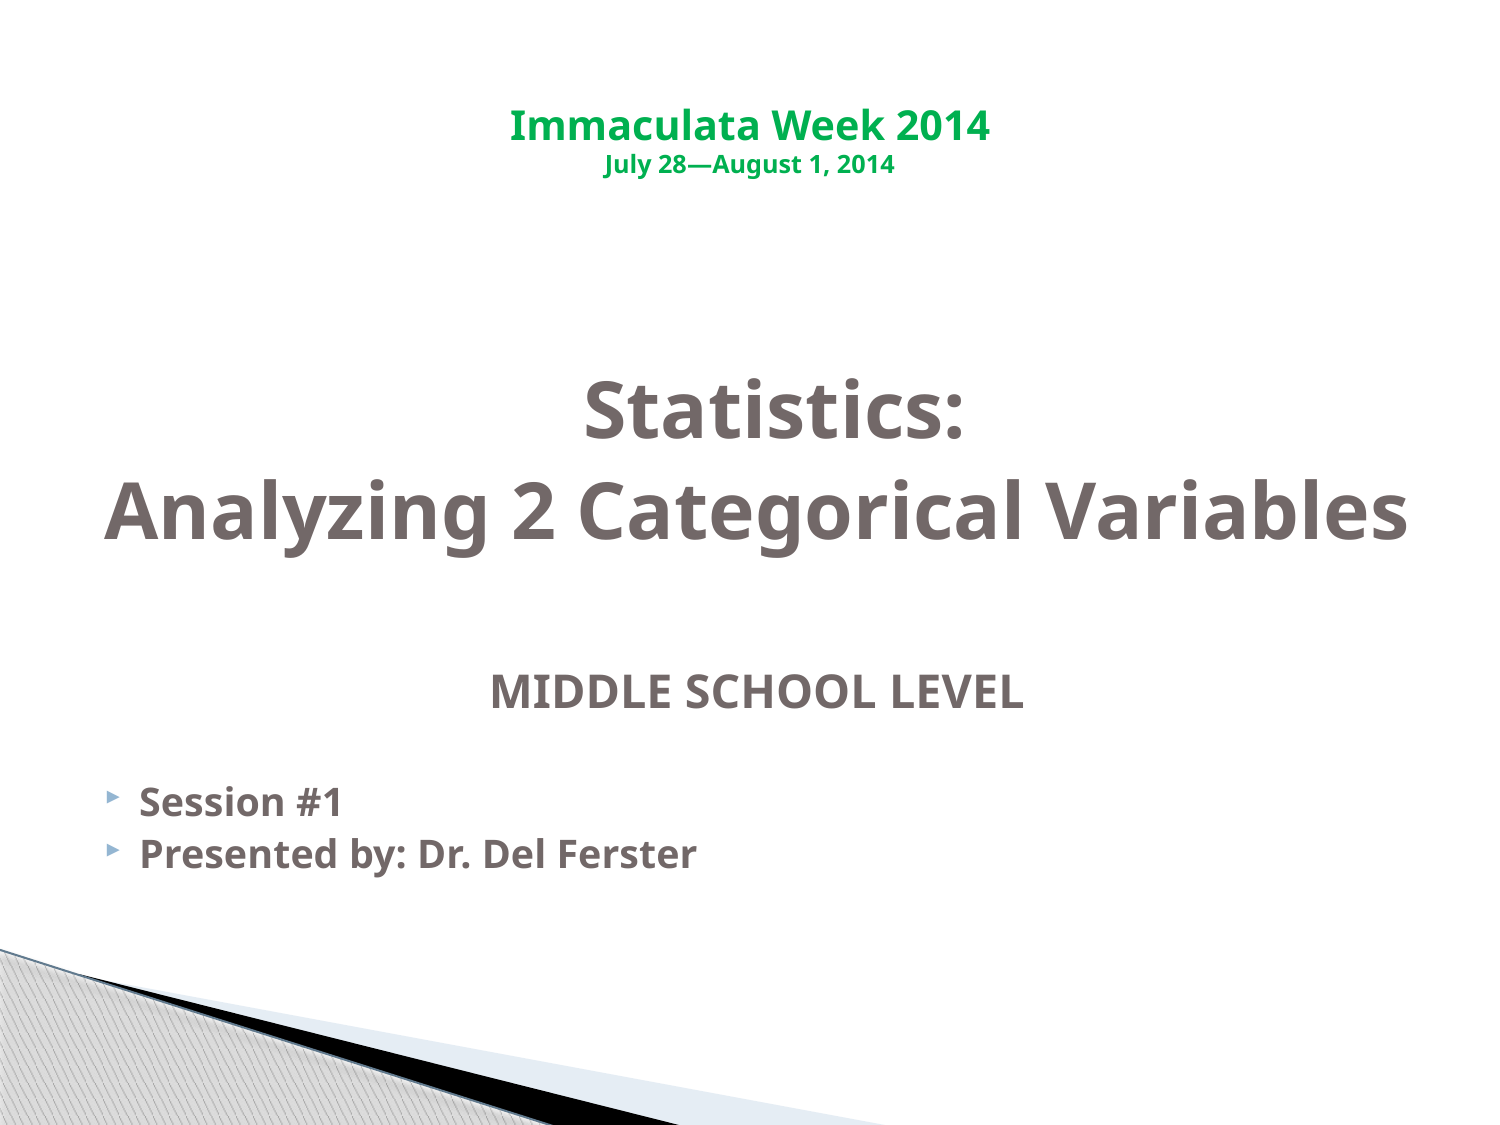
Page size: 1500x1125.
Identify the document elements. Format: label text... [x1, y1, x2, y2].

title Immaculata Week 2014 July 28—August 1, 2014 [75, 45, 1425, 233]
list Statistics: Analyzing 2 Categorical Variables MIDDLE SCHOOL LEVEL Session #1 Presented by: Dr. Del Ferster [75, 243, 1425, 986]
